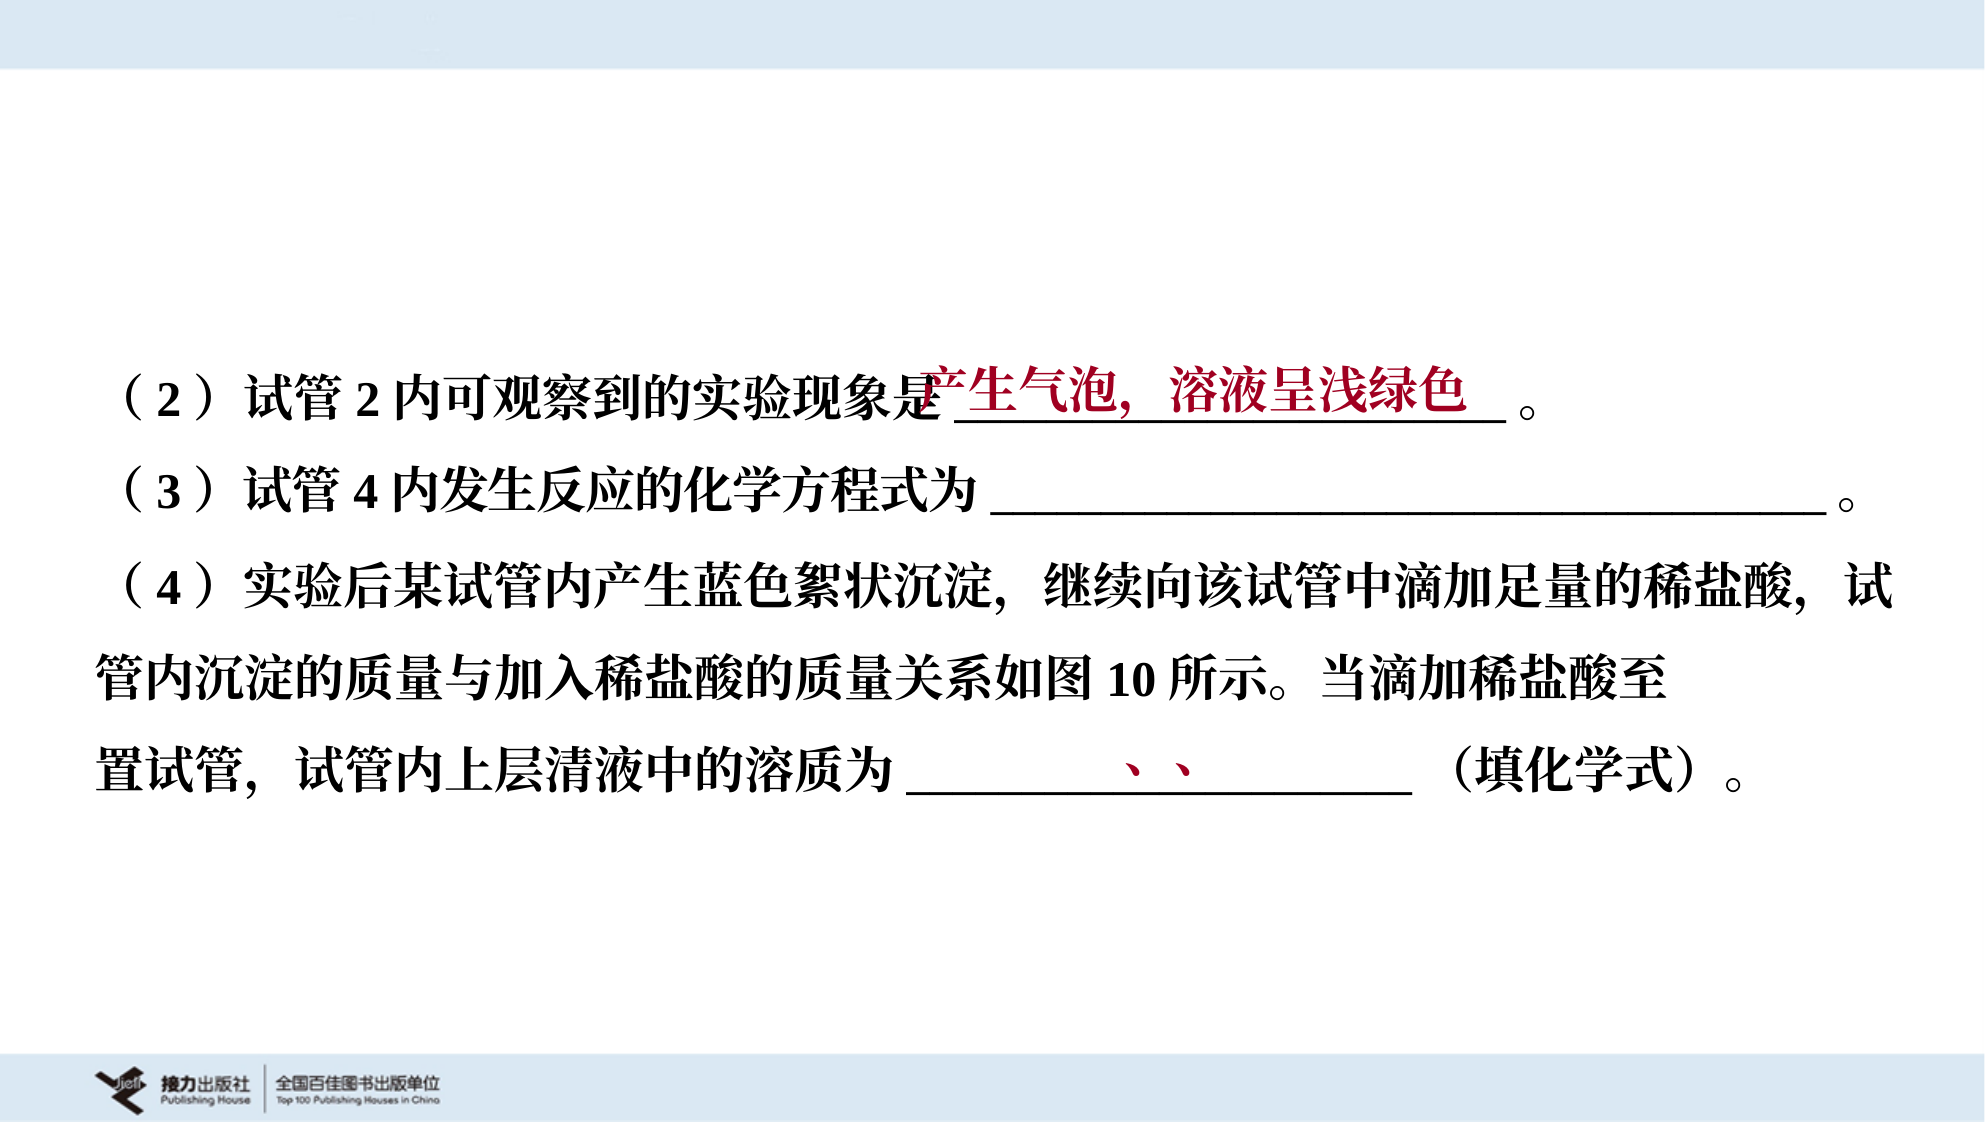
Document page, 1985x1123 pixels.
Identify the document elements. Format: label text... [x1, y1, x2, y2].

text_box 产生气泡，溶液呈浅绿色 [899, 330, 1489, 419]
text_box （2）试管2内可观察到的实验现象是________________________。 （3）试管4内发生反应的化学方程式为______________________________________。 [94, 335, 1892, 519]
picture [0, 0, 1985, 1122]
